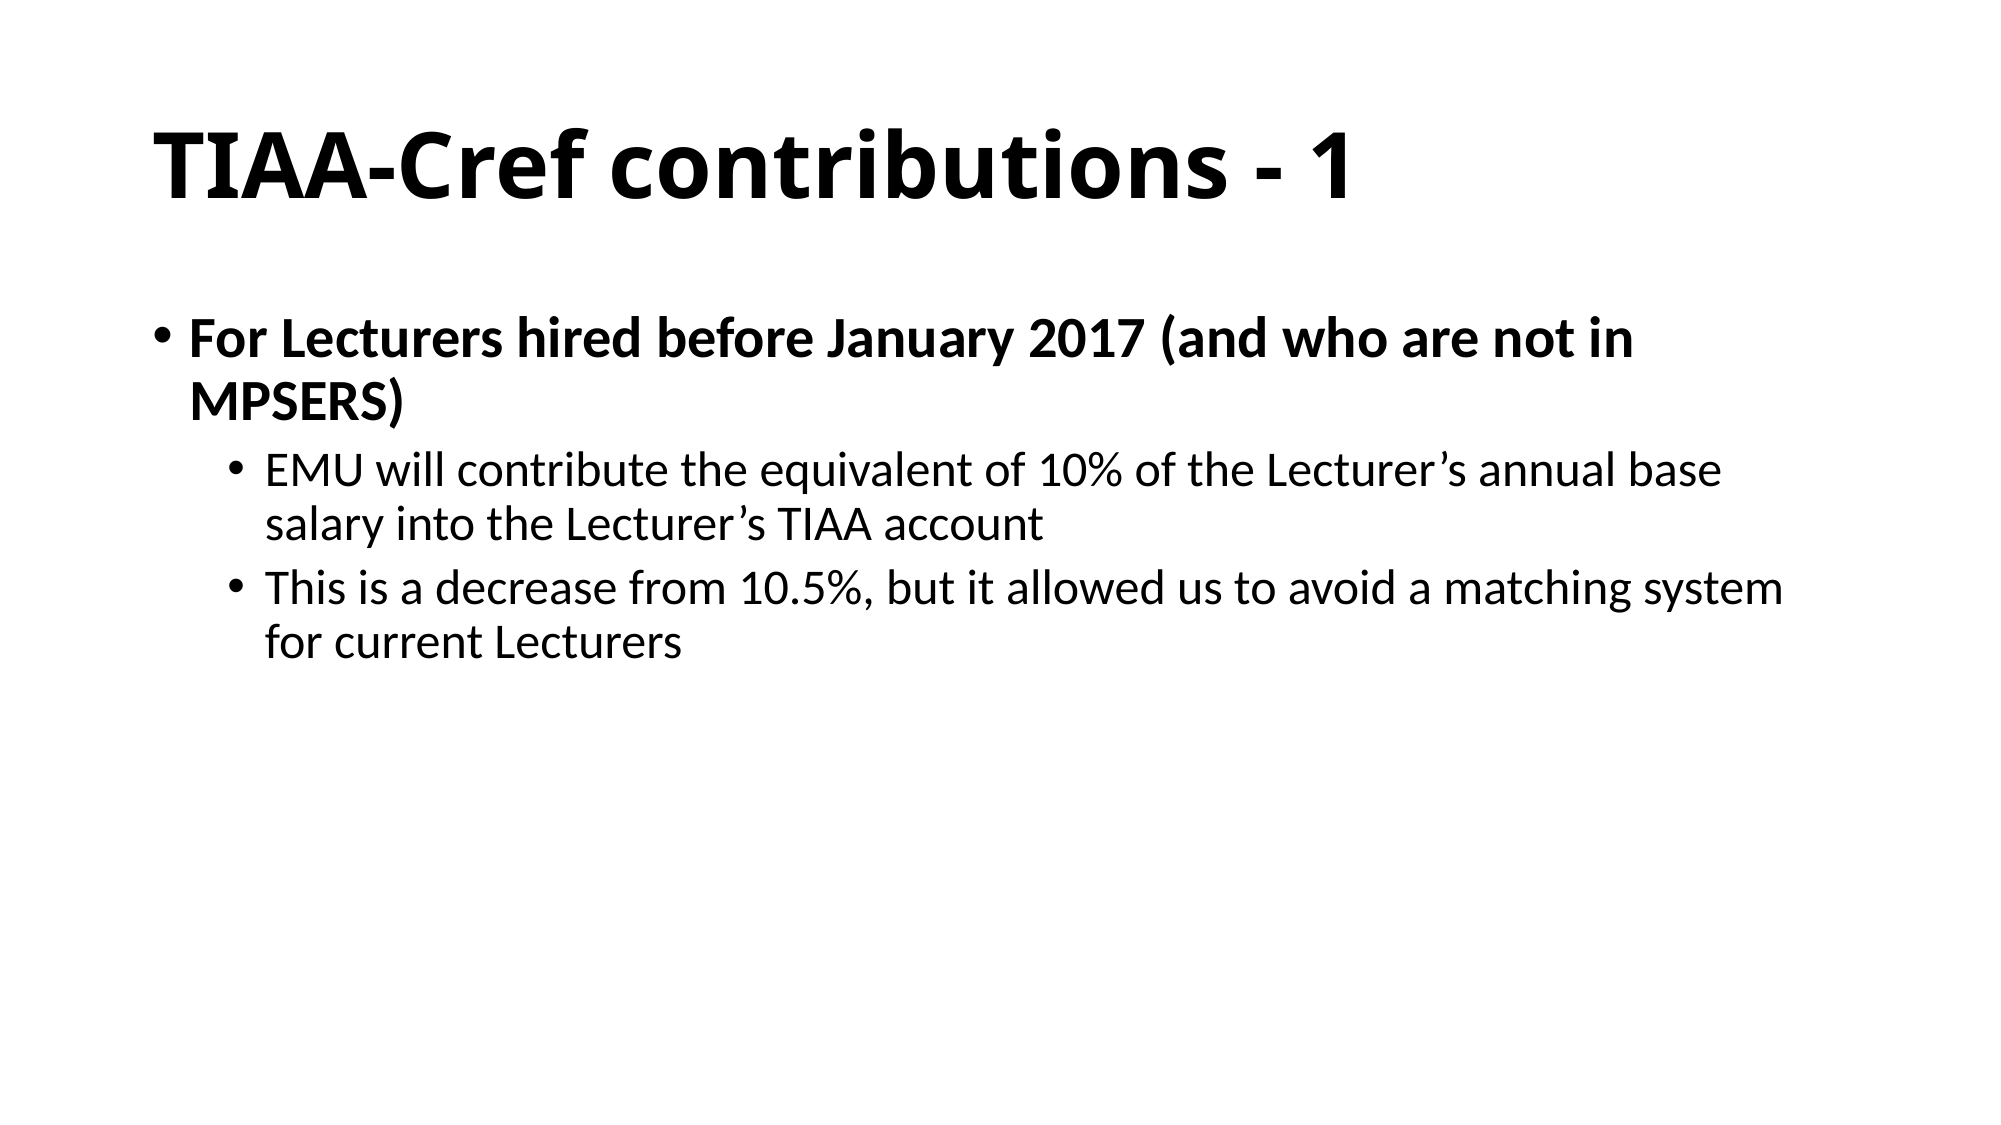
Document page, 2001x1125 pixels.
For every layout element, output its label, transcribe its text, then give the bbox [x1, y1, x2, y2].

list For Lecturers hired before January 2017 (and who are not in MPSERS) EMU will contribute the equivalent of 10% of the Lecturer’s annual base salary into the Lecturer’s TIAA account This is a decrease from 10.5%, but it allowed us to avoid a matching system for current Lecturers [137, 299, 1863, 1014]
title TIAA-Cref contributions - 1 [137, 59, 1863, 278]
